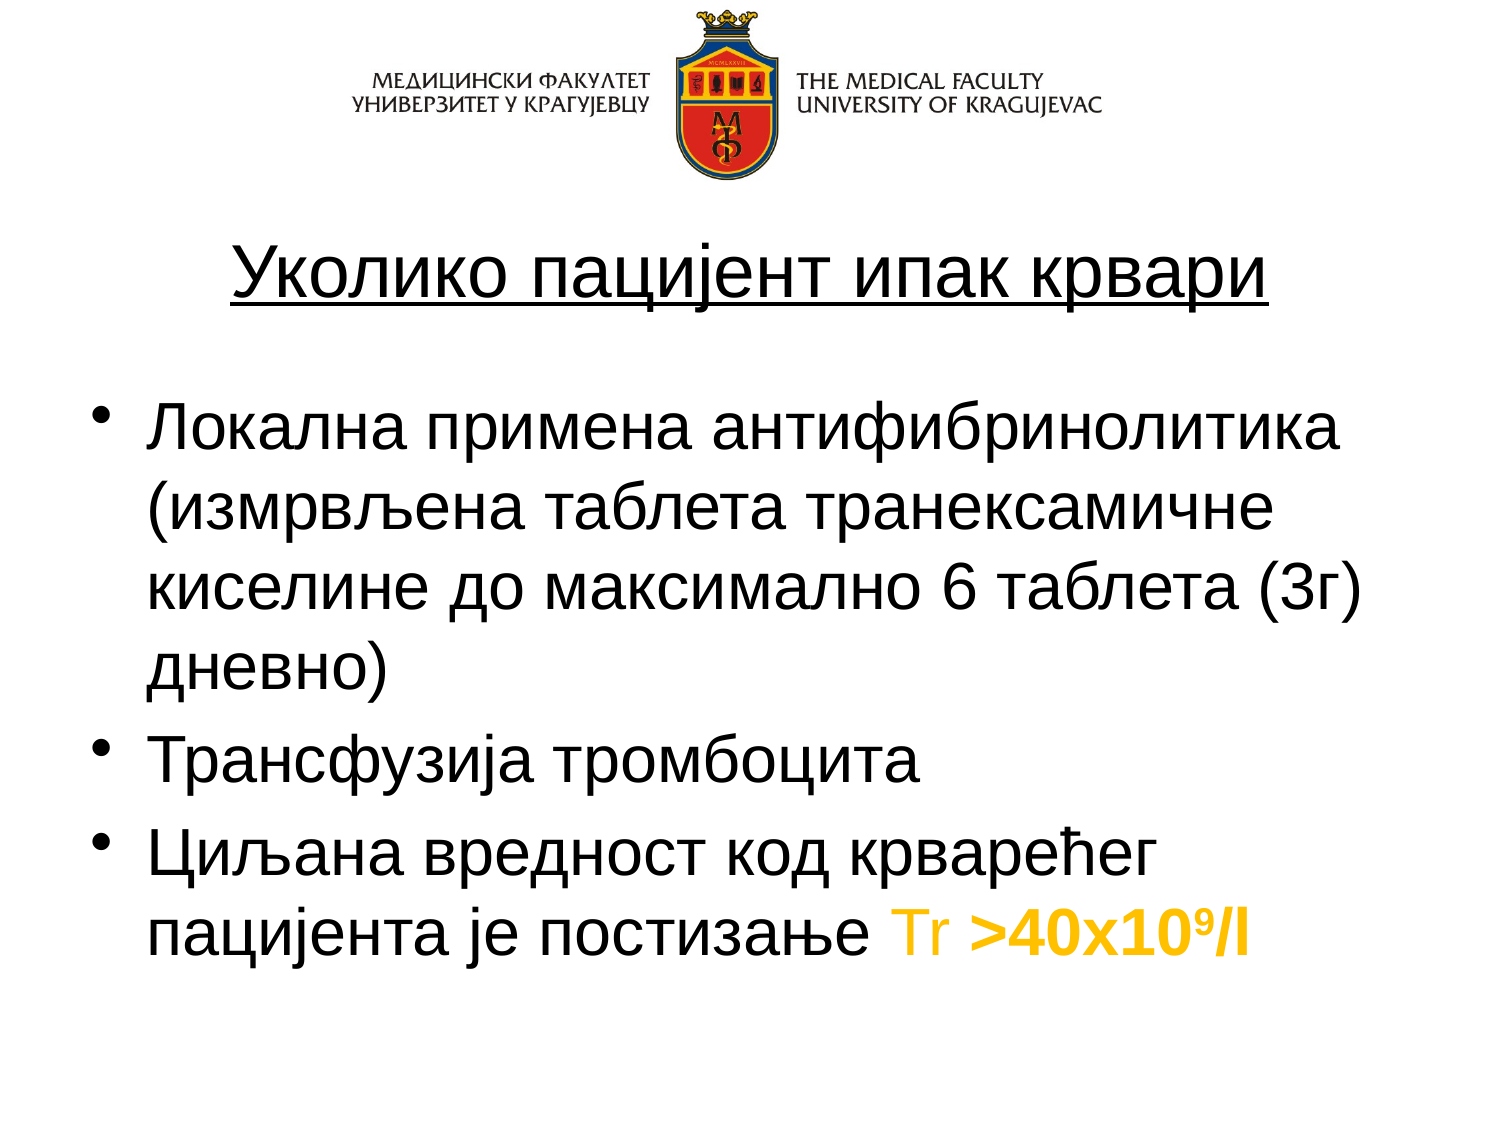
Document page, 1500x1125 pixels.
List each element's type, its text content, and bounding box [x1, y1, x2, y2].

list Локална примена антифибринолитика (измрвљена таблета транексамичне киселине до максимално 6 таблета (3г) дневно) Трансфузија тромбоцита Циљана вредност код крварећег пацијента је постизање Tr >40x109/l [74, 374, 1426, 1118]
picture [328, 0, 1125, 173]
title Уколико пацијент ипак крвари [74, 173, 1426, 362]
